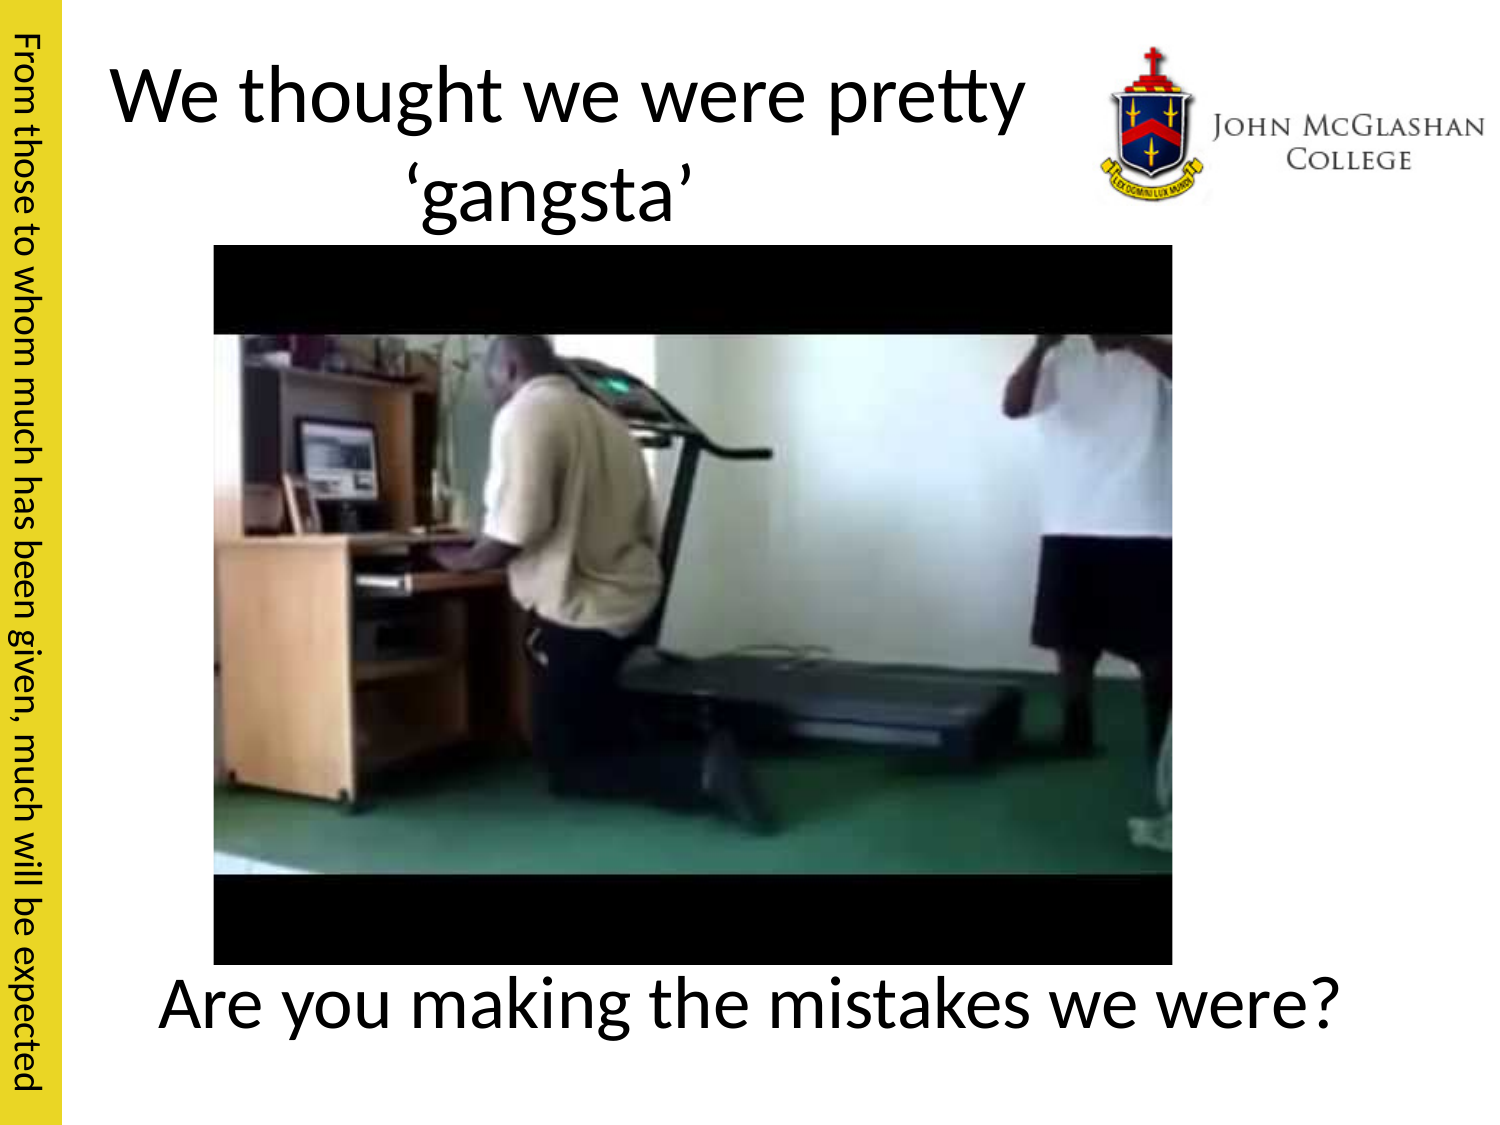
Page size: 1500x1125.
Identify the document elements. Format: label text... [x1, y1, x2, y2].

text_box Are you making the mistakes we were? [143, 946, 1425, 1053]
picture [1092, 44, 1487, 206]
title We thought we were pretty ‘gangsta’ [61, 45, 1075, 233]
text_box [213, 245, 1173, 965]
